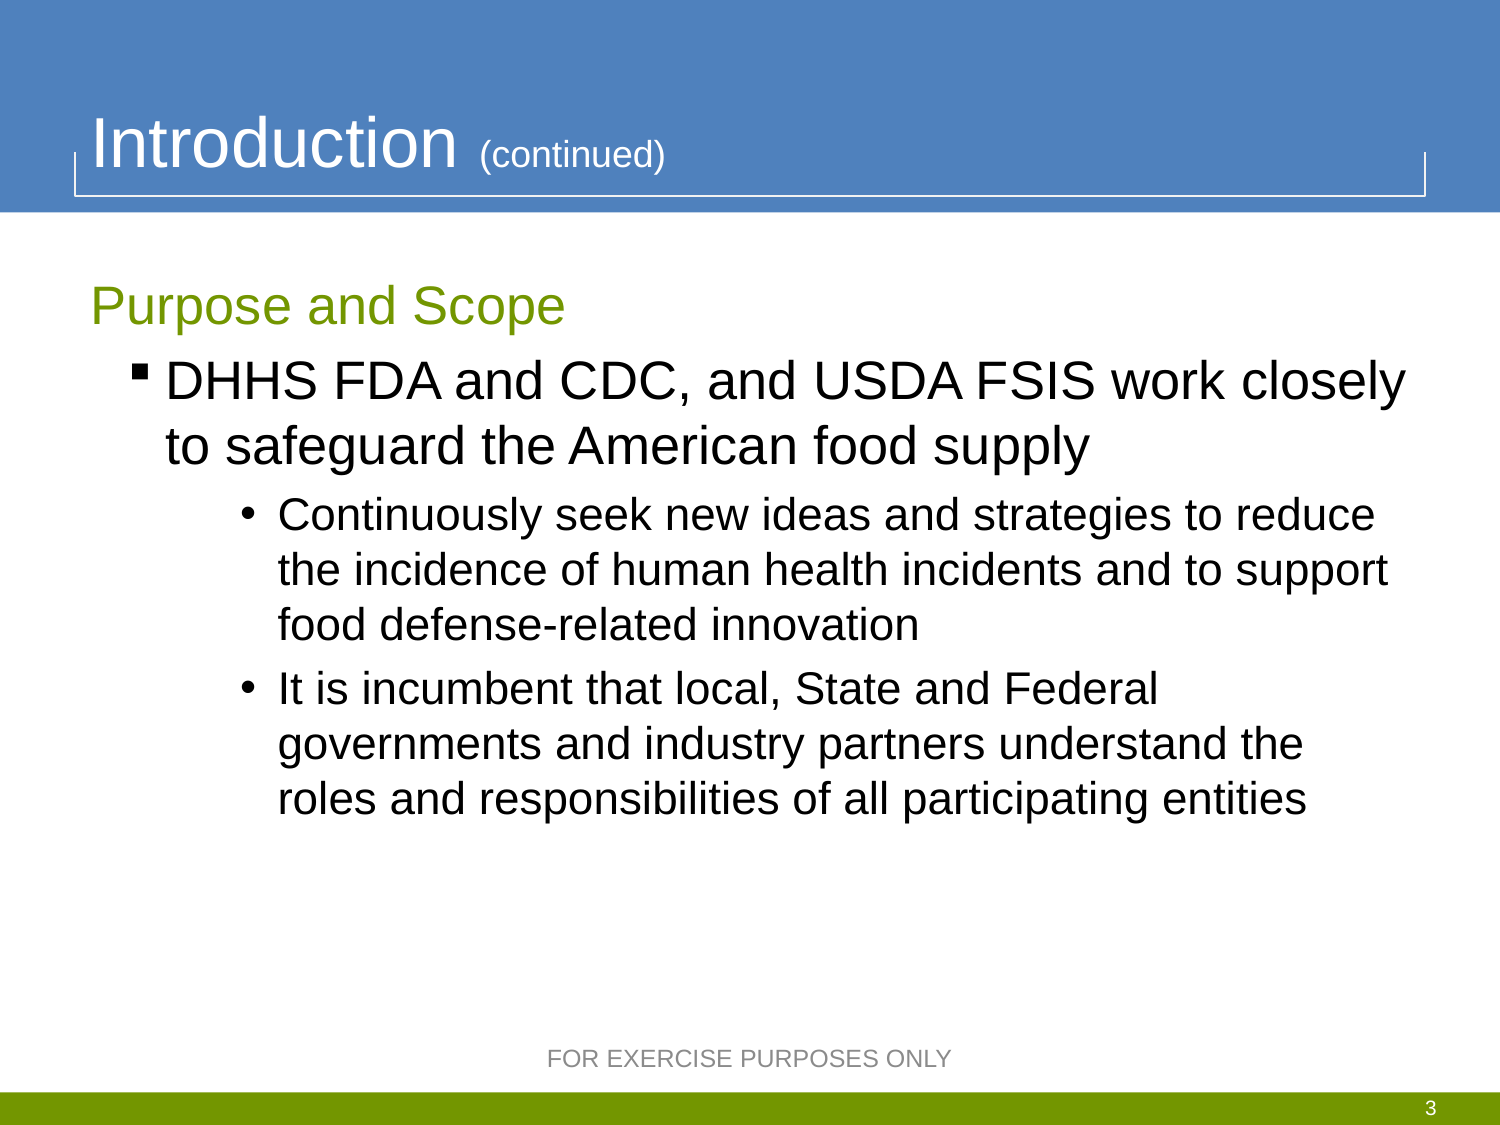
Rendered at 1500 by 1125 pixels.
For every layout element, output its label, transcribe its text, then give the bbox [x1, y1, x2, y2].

title Introduction (continued) [74, 44, 1426, 233]
list Purpose and Scope DHHS FDA and CDC, and USDA FSIS work closely to safeguard the American food supply Continuously seek new ideas and strategies to reduce the incidence of human health incidents and to support food defense-related innovation It is incumbent that local, State and Federal governments and industry partners understand the roles and responsibilities of all participating entities [74, 262, 1426, 1006]
footer FOR EXERCISE PURPOSES ONLY [512, 1042, 988, 1103]
